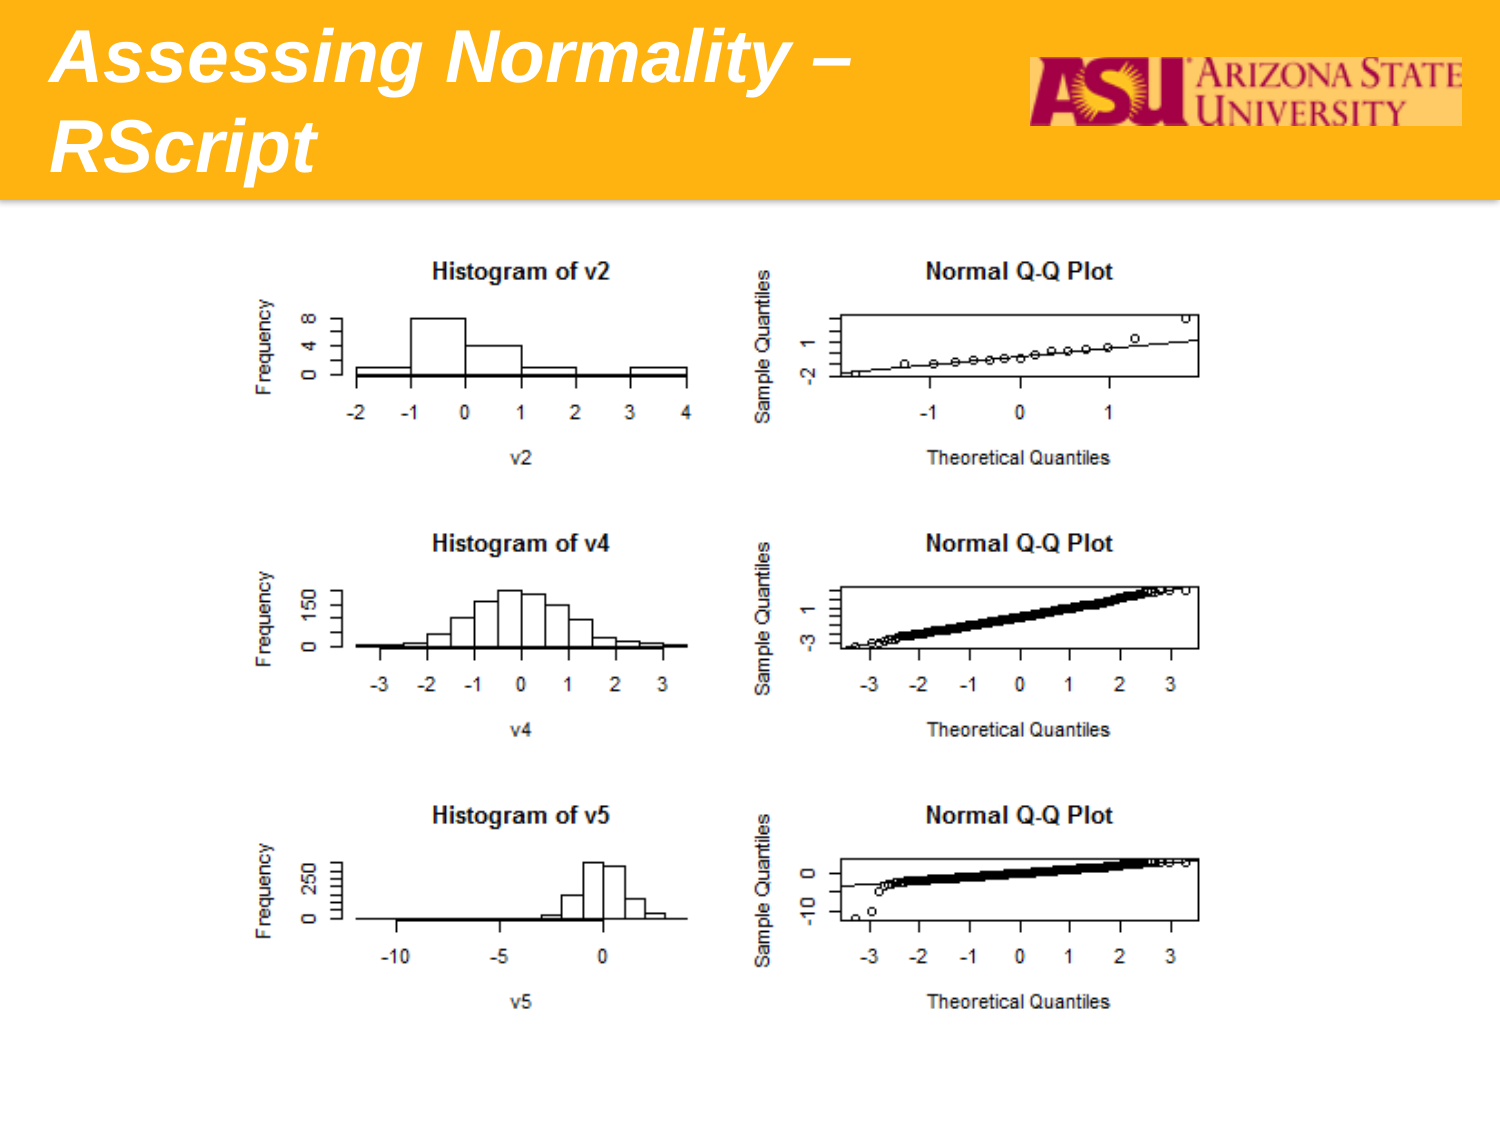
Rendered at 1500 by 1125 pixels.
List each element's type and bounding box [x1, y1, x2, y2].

picture [249, 222, 1247, 1038]
picture [1030, 57, 1462, 126]
text_box [0, 0, 1500, 201]
